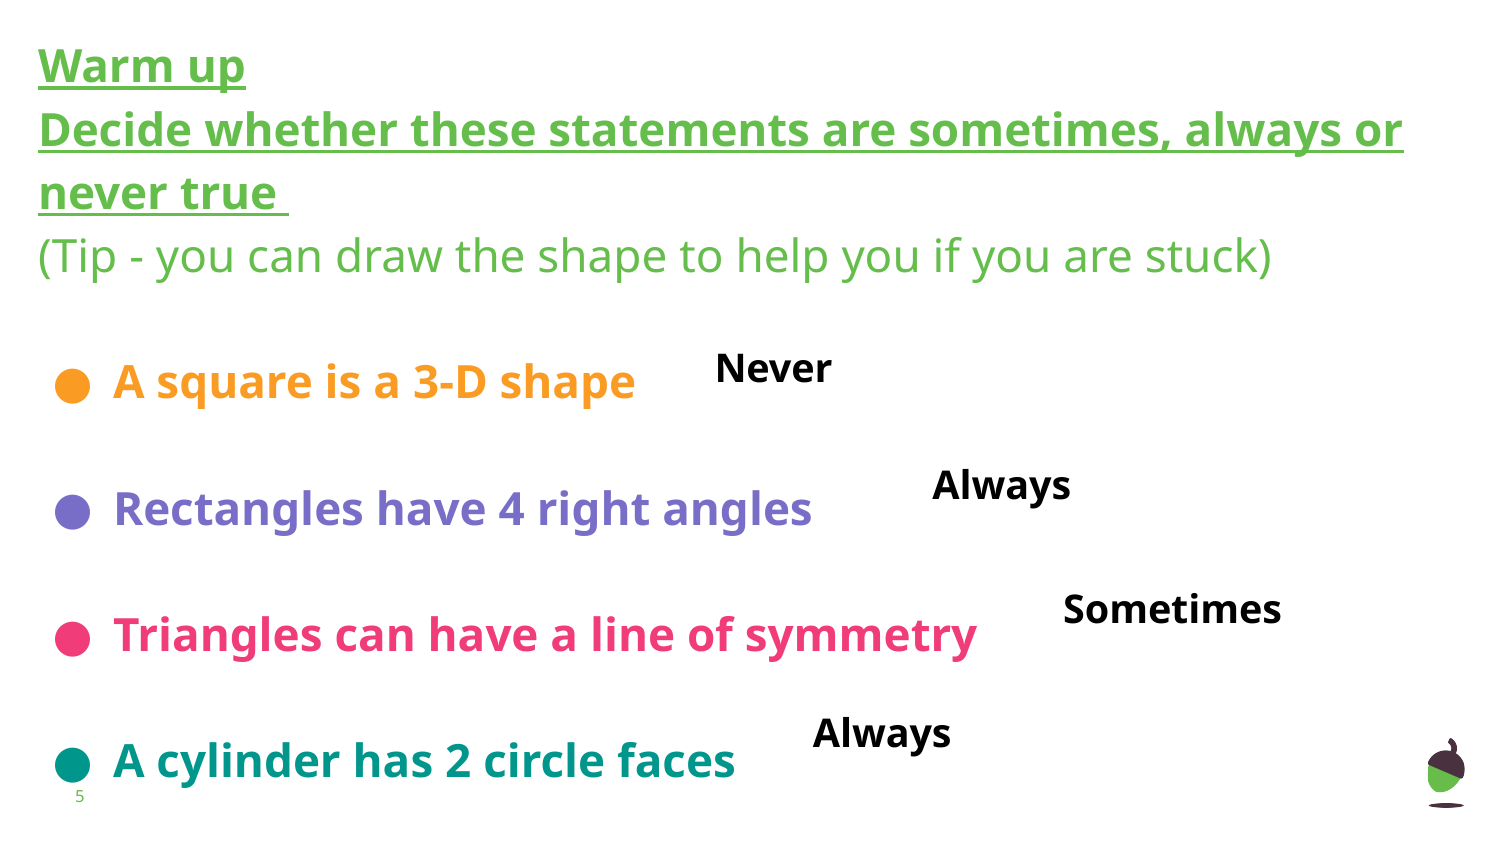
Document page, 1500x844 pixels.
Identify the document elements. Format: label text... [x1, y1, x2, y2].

text_box Never [699, 327, 1077, 412]
title Warm up Decide whether these statements are sometimes, always or never true (Tip - you can draw the shape to help you if you are stuck) A square is a 3-D shape Rectangles have 4 right angles Triangles can have a line of symmetry A cylinder has 2 circle faces [38, 28, 1490, 163]
text_box Always [917, 444, 1294, 529]
text_box Sometimes [1048, 568, 1425, 653]
picture [1427, 738, 1465, 808]
text_box Always [797, 693, 1175, 777]
slide_number ‹#› [75, 786, 194, 816]
